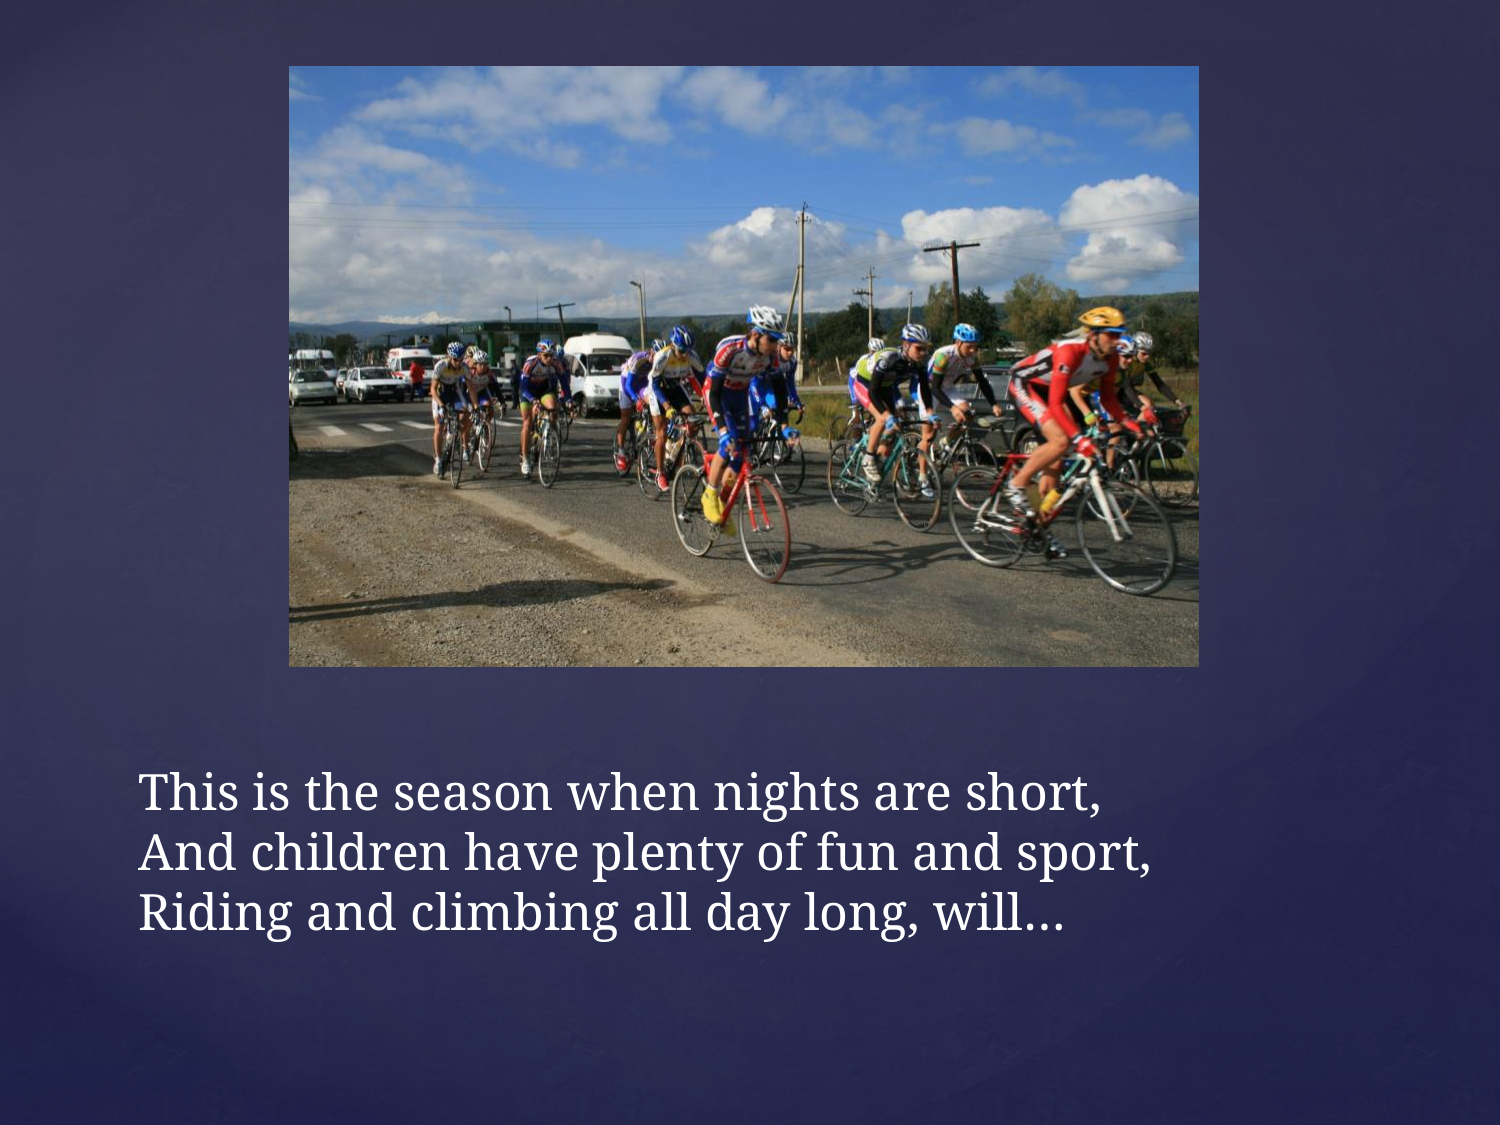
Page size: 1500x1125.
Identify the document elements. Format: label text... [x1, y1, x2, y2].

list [288, 65, 1200, 667]
title This is the season when nights are short, And children have plenty of fun and sport, Riding and climbing all day long, will… [123, 857, 1362, 1008]
